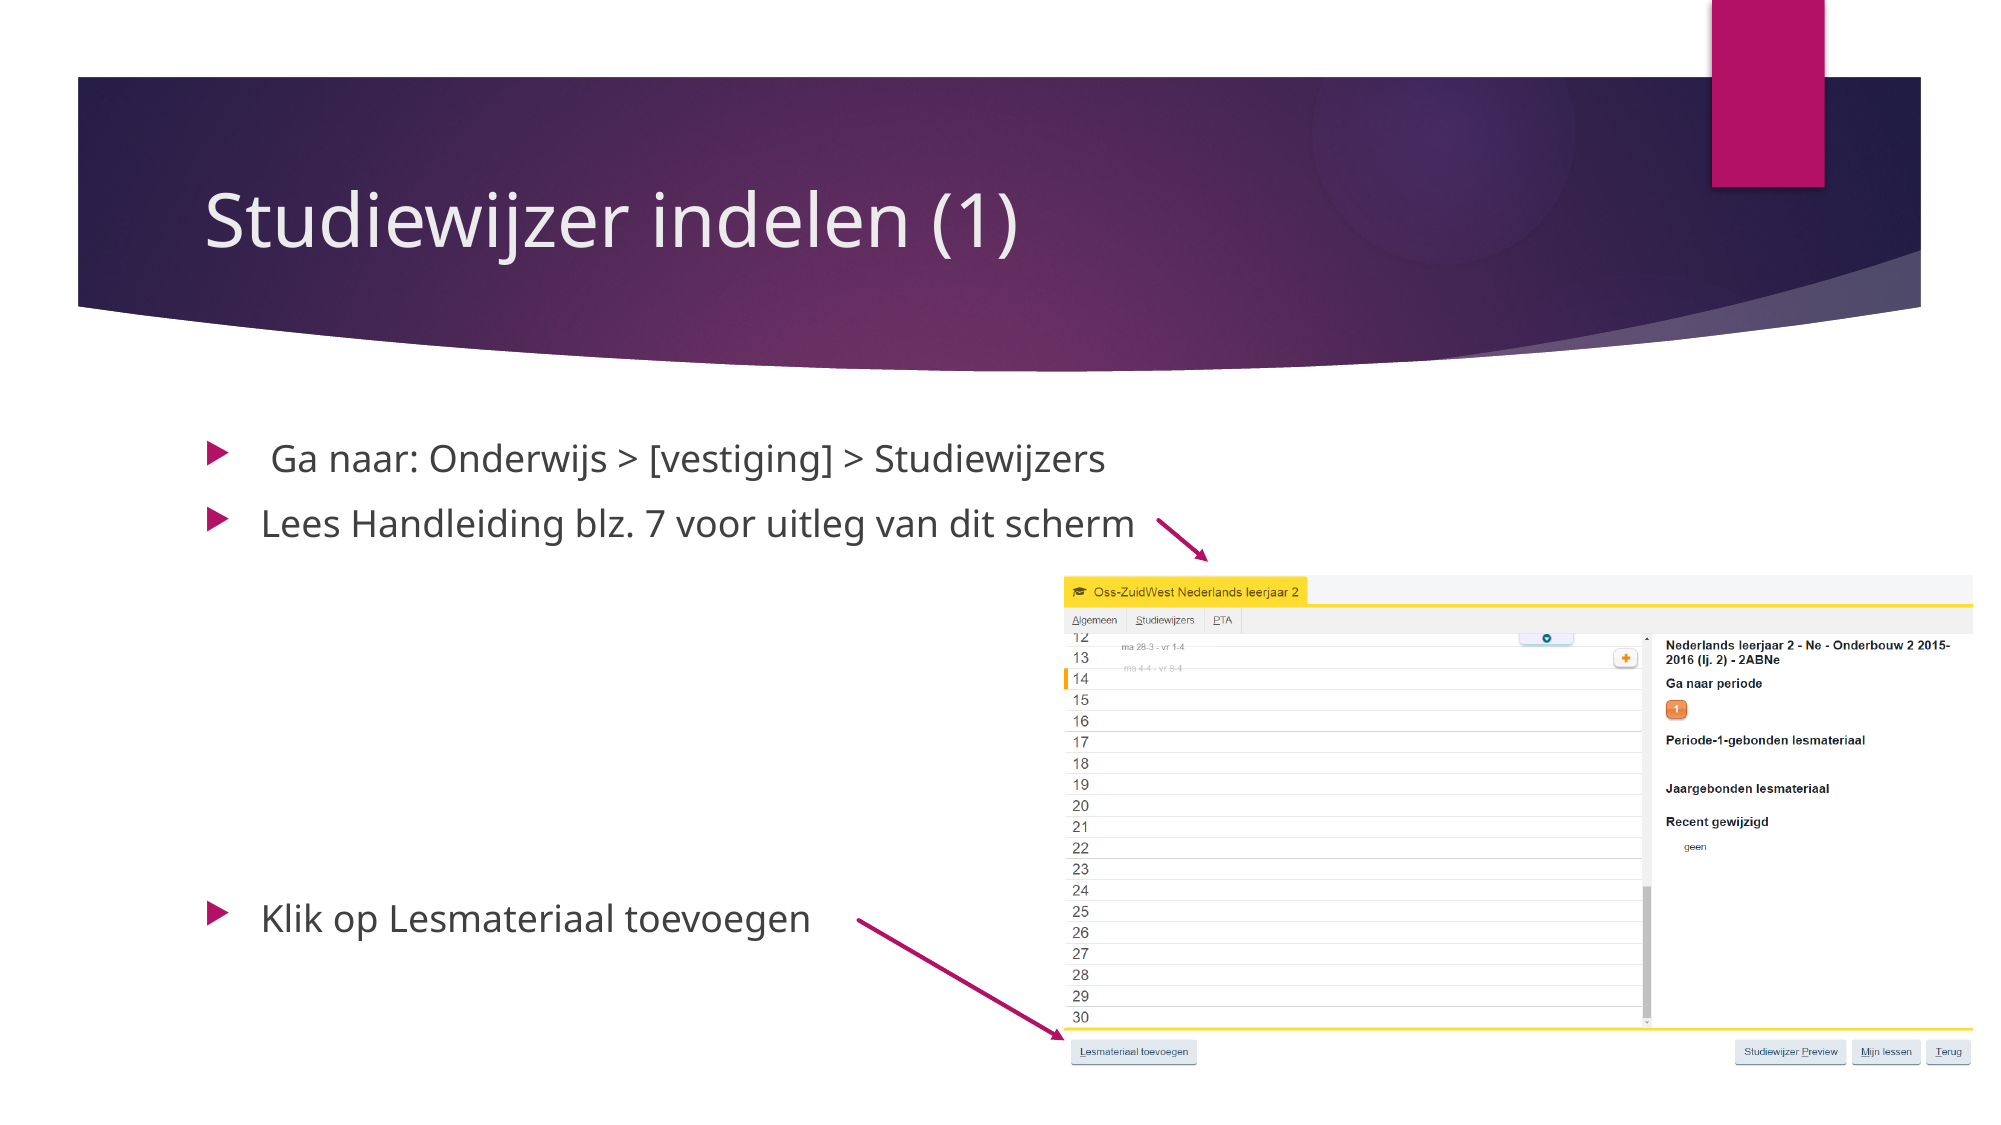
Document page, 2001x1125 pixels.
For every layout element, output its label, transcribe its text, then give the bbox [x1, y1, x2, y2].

list Ga naar: Onderwijs > [vestiging] > Studiewijzers Lees Handleiding blz. 7 voor uitleg van dit scherm Klik op Lesmateriaal toevoegen [189, 427, 1638, 988]
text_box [1158, 519, 1209, 562]
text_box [858, 919, 1065, 1041]
title Studiewijzer indelen (1) [189, 159, 1627, 276]
picture [1064, 575, 1973, 1070]
